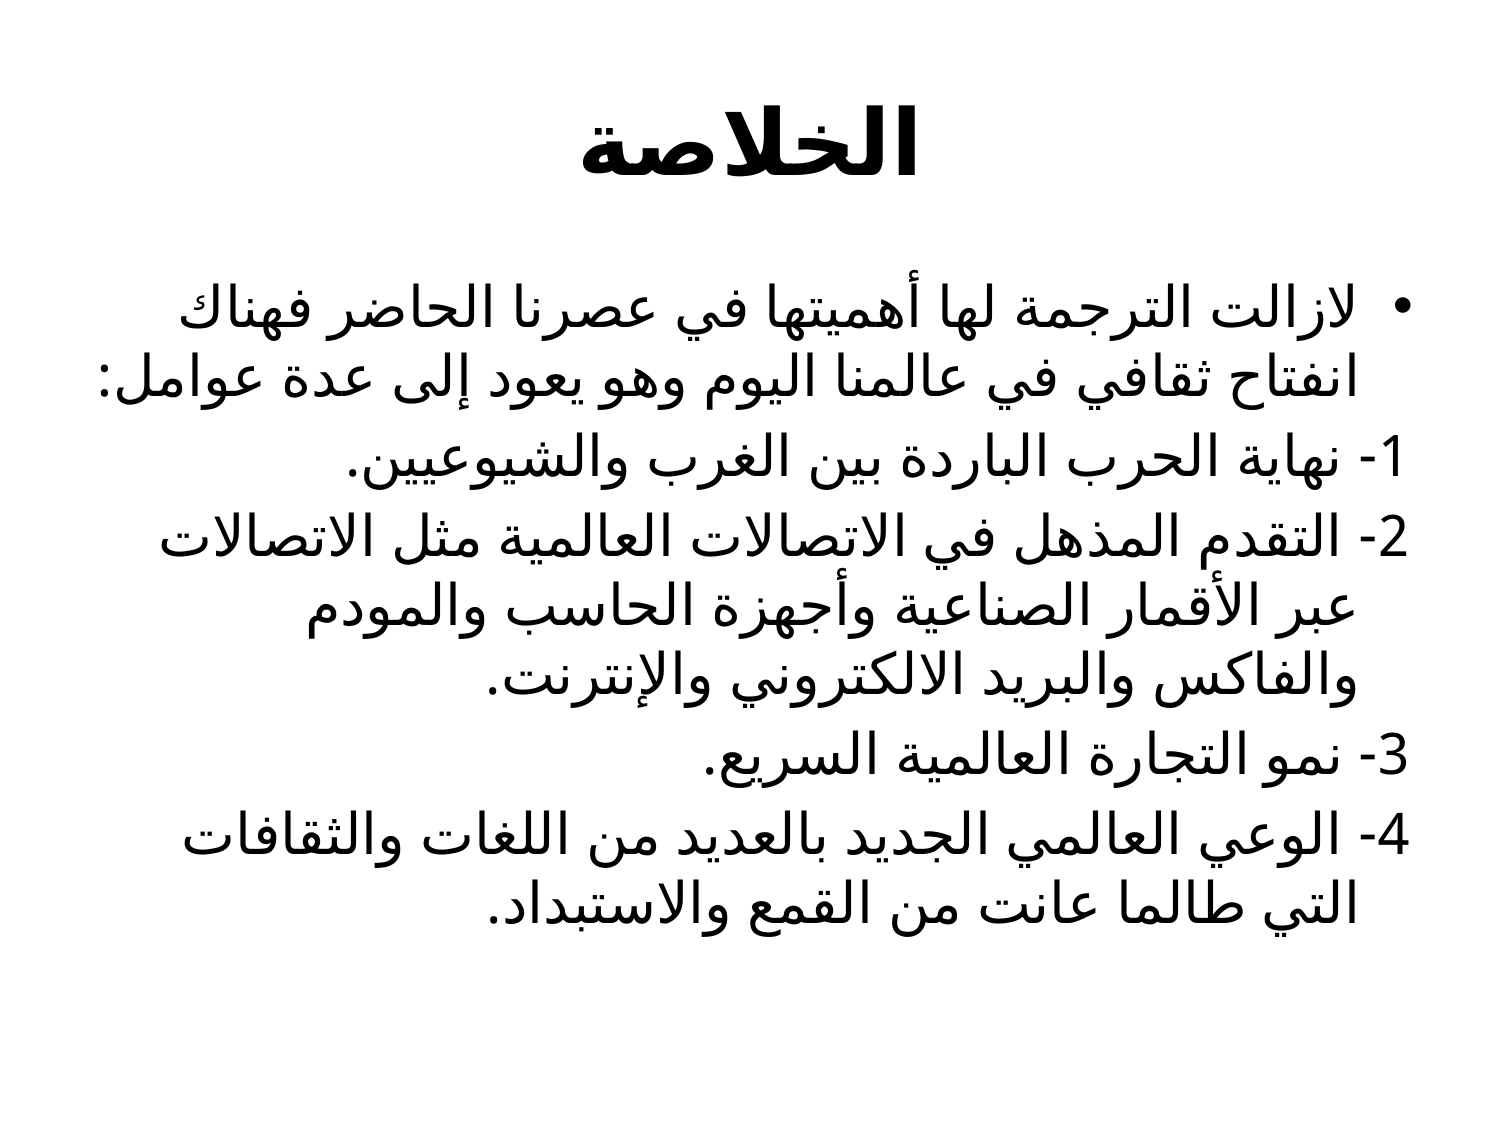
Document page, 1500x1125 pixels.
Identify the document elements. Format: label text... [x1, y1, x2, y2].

title الخلاصة [75, 45, 1425, 233]
list لازالت الترجمة لها أهميتها في عصرنا الحاضر فهناك انفتاح ثقافي في عالمنا اليوم وهو يعود إلى عدة عوامل: 1- نهاية الحرب الباردة بين الغرب والشيوعيين. 2- التقدم المذهل في الاتصالات العالمية مثل الاتصالات عبر الأقمار الصناعية وأجهزة الحاسب والمودم والفاكس والبريد الالكتروني والإنترنت. 3- نمو التجارة العالمية السريع. 4- الوعي العالمي الجديد بالعديد من اللغات والثقافات التي طالما عانت من القمع والاستبداد. [75, 262, 1425, 1005]
